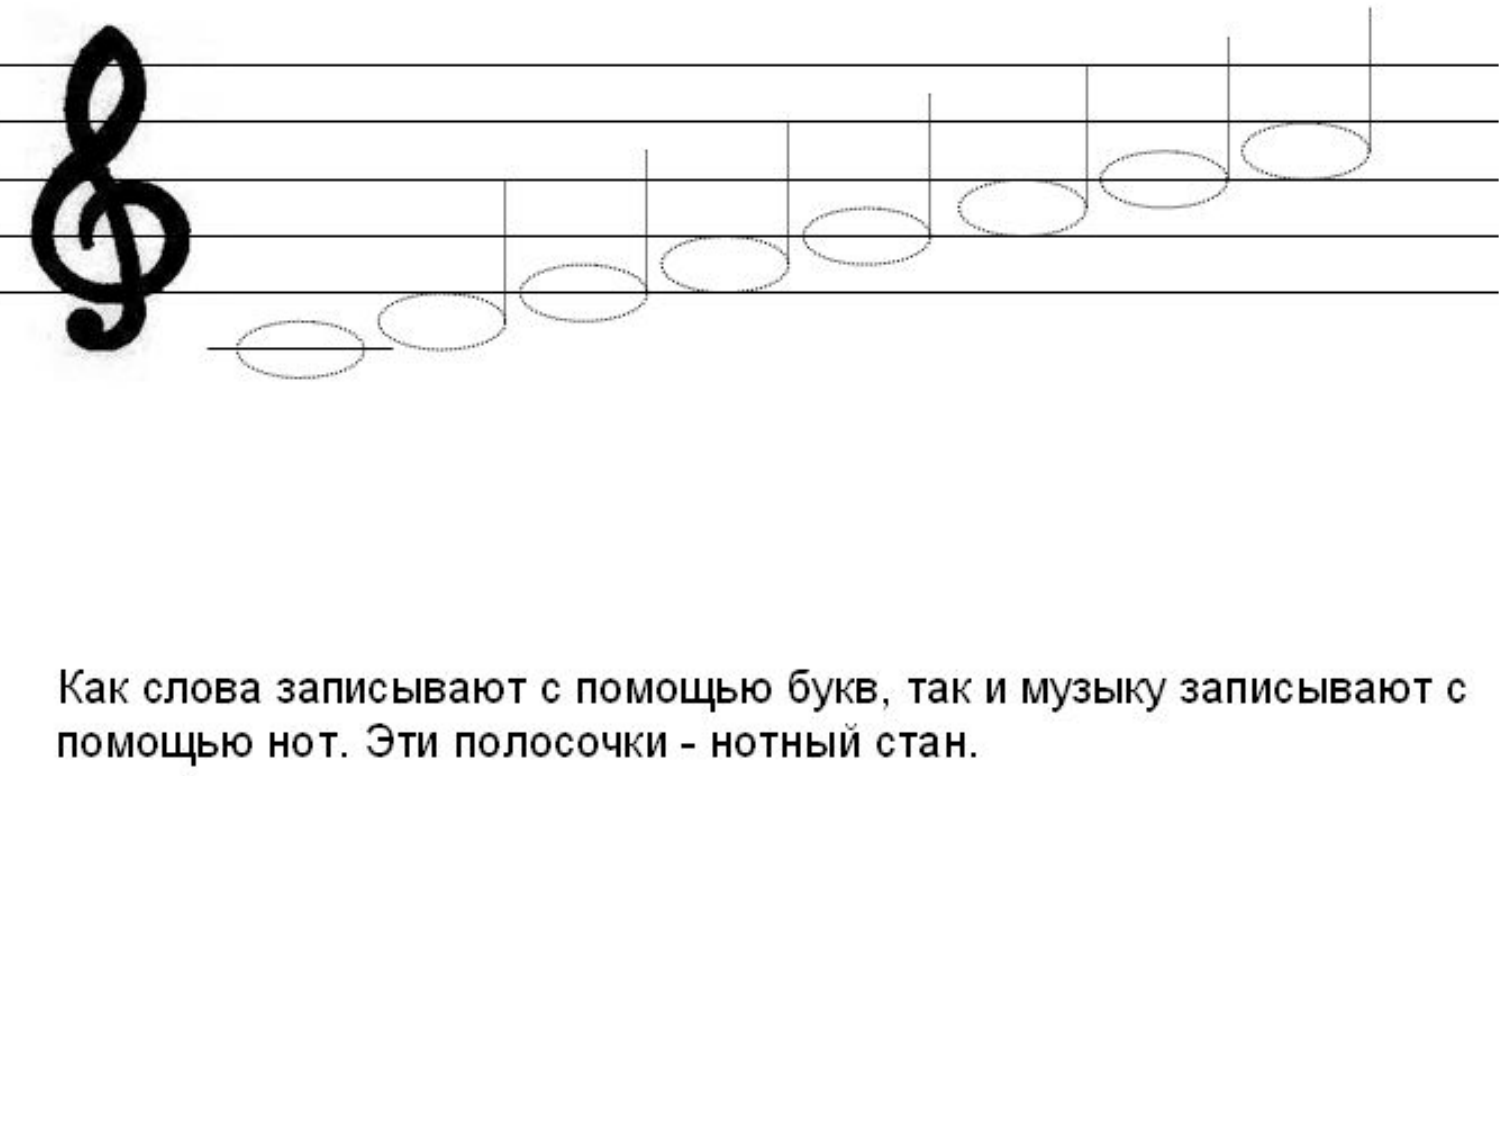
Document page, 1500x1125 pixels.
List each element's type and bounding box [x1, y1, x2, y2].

picture [0, 0, 1499, 776]
